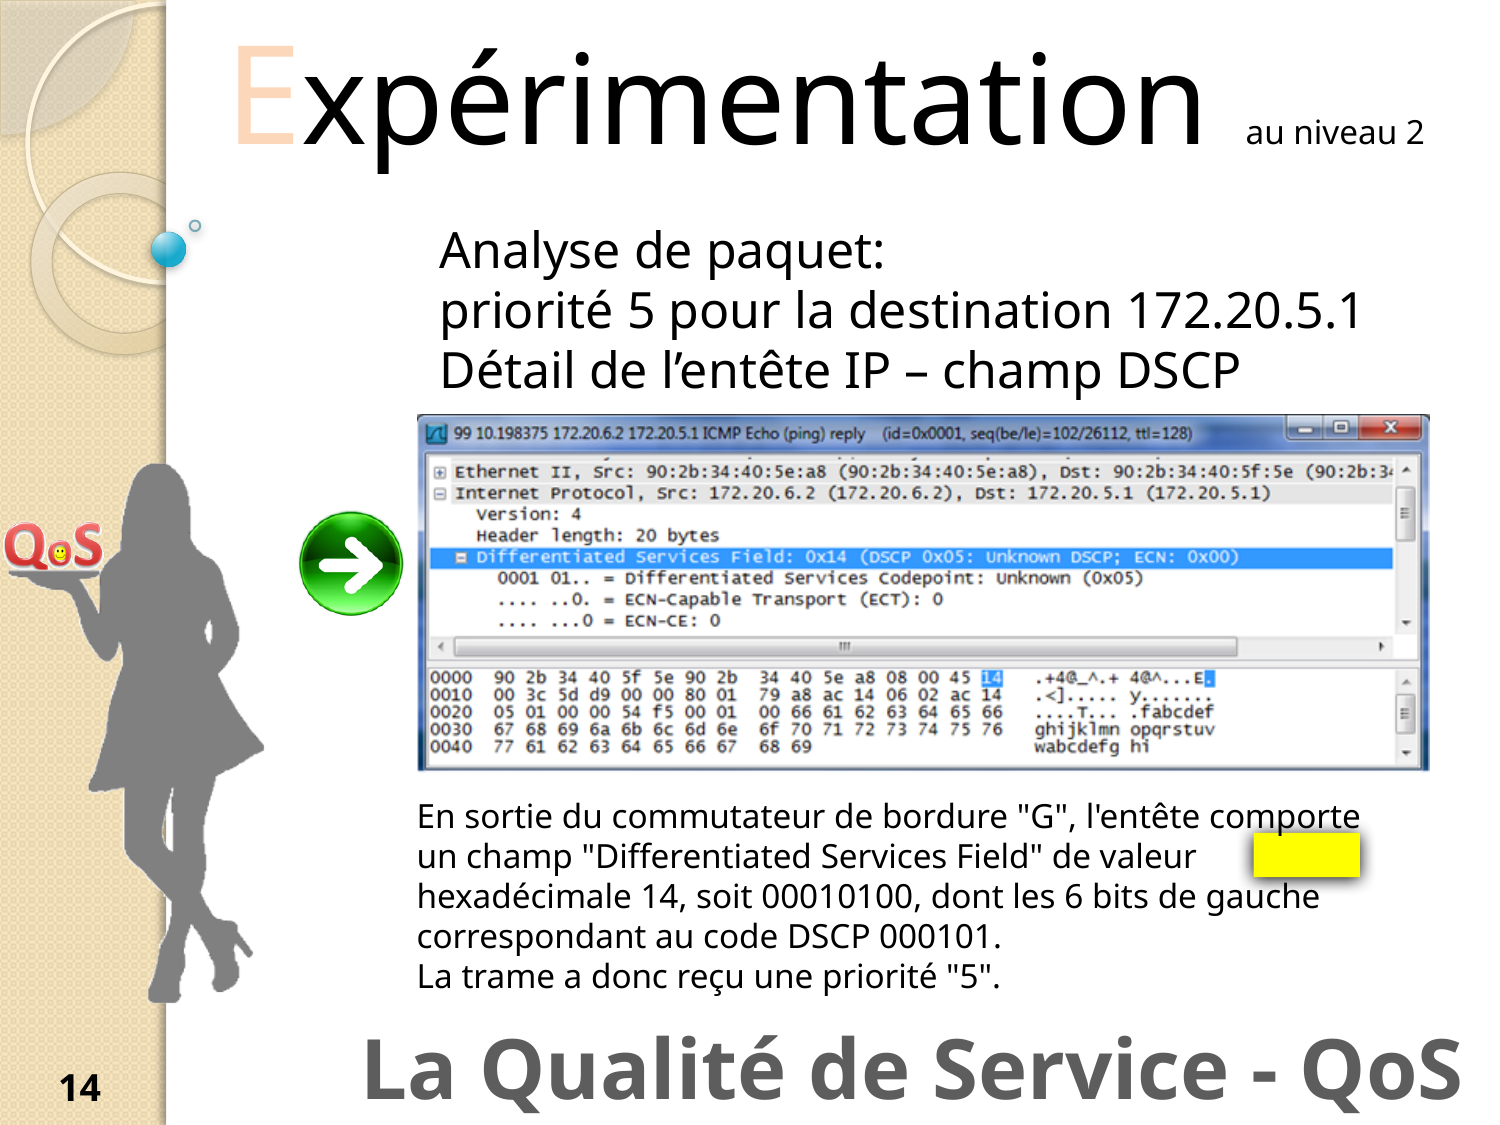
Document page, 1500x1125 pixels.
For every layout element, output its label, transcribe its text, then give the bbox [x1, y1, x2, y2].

text_box En sortie du commutateur de bordure "G", l'entête comporte un champ "Differentiated Services Field" de valeur hexadécimale 14, soit 00010100, dont les 6 bits de gauche correspondant au code DSCP 000101. La trame a donc reçu une priorité "5". [401, 788, 1415, 1003]
text_box Expérimentation au niveau 2 [210, 0, 1441, 180]
text_box Analyse de paquet: priorité 5 pour la destination 172.20.5.1 Détail de l’entête IP – champ DSCP [424, 211, 1382, 406]
picture [296, 509, 405, 617]
picture [417, 414, 1431, 774]
picture [2, 462, 266, 1005]
